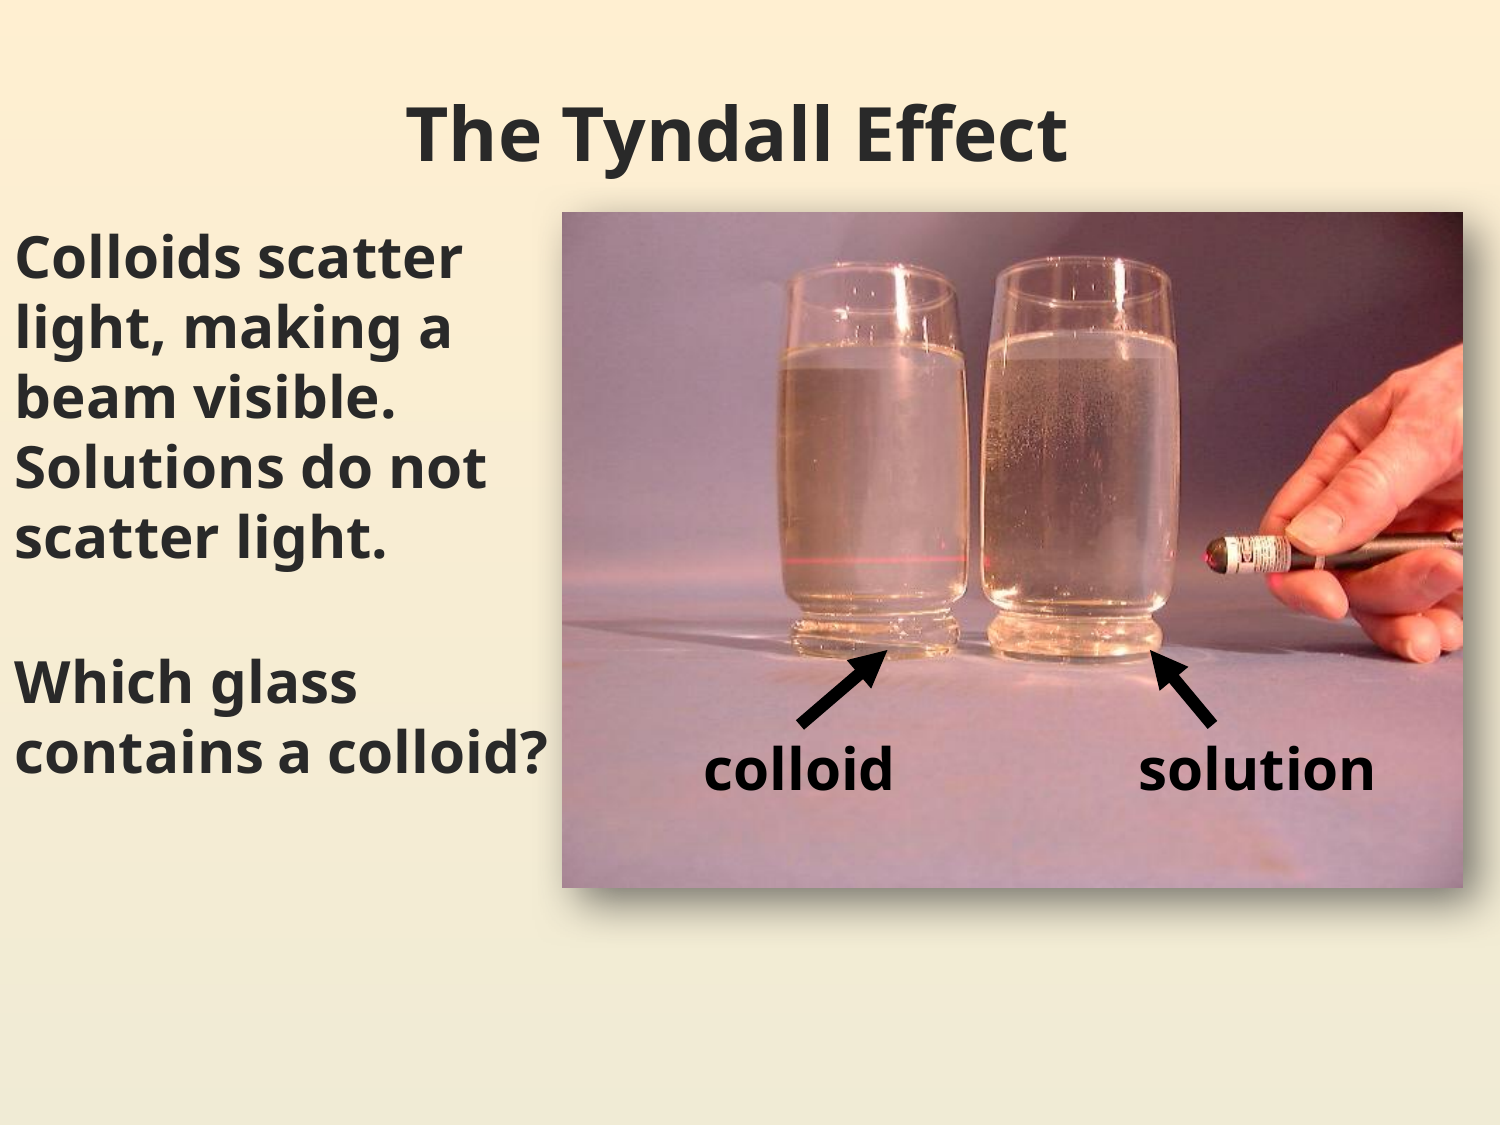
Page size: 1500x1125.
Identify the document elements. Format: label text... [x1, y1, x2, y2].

text_box Which glass contains a colloid? [0, 637, 557, 793]
title The Tyndall Effect [337, 49, 1138, 212]
text_box Colloids scatter light, making a beam visible. Solutions do not scatter light. [0, 212, 556, 578]
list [562, 212, 1463, 888]
